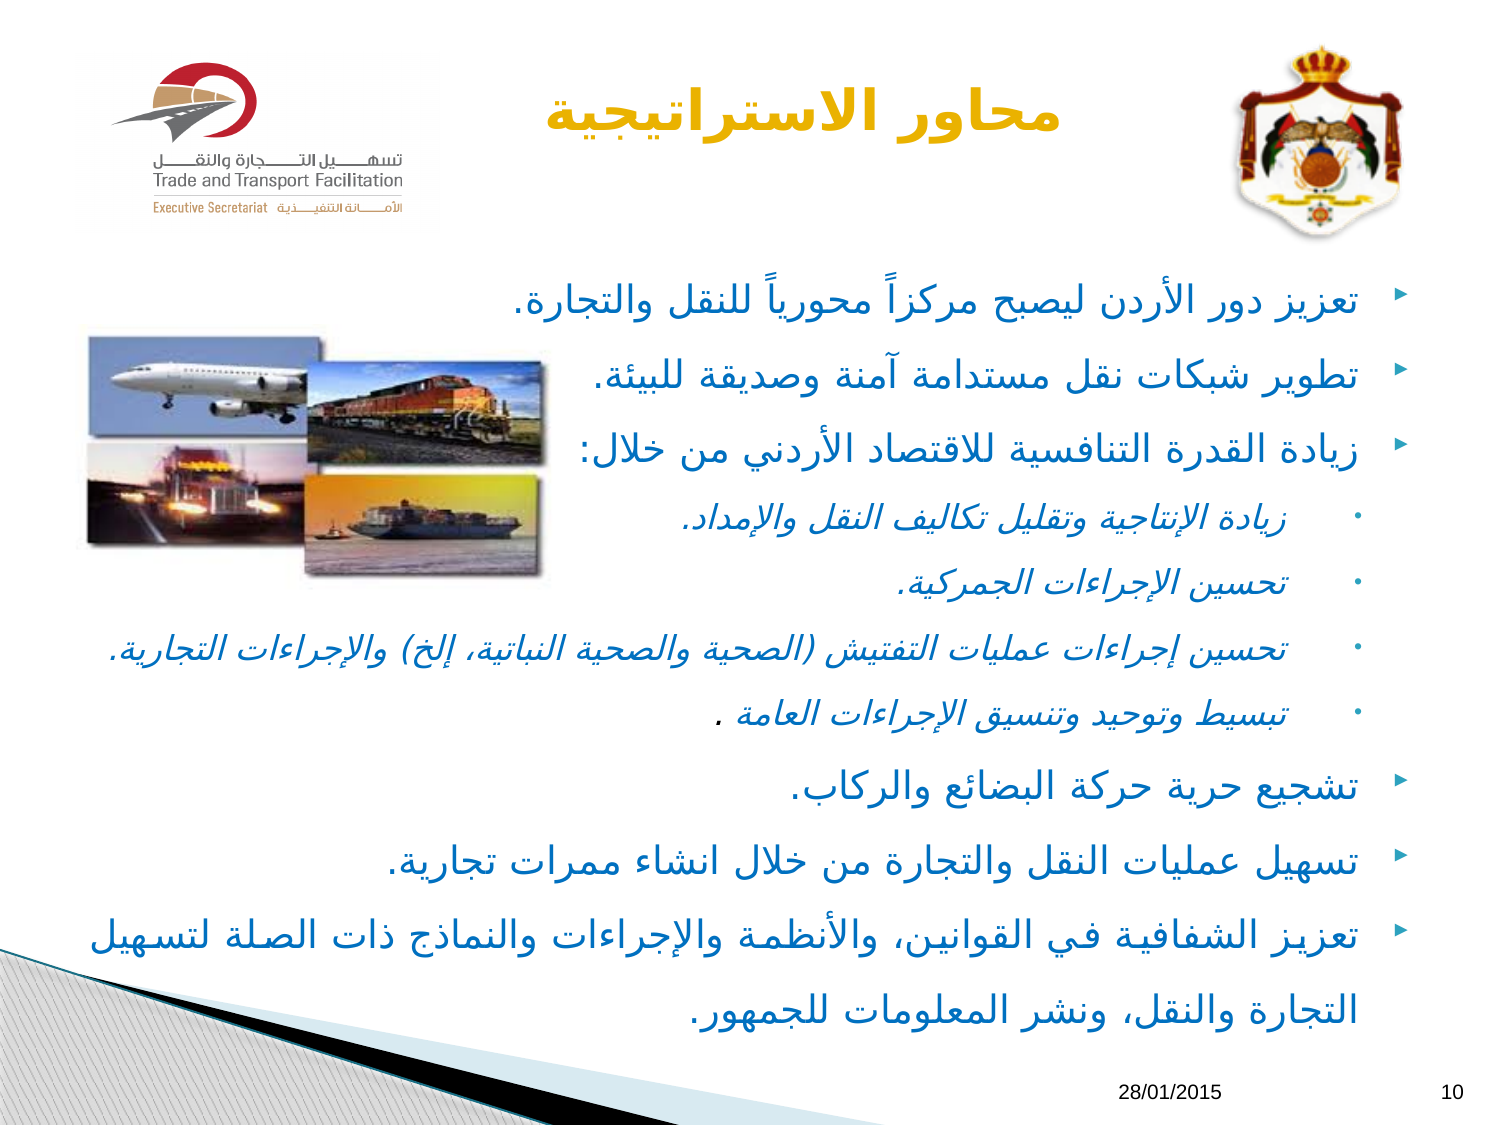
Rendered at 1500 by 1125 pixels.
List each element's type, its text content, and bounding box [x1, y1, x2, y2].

slide_number 10 [1418, 1051, 1479, 1112]
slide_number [1103, 1051, 1418, 1112]
picture [1209, 24, 1425, 238]
picture [74, 324, 572, 603]
list تعزيز دور الأردن ليصبح مركزاً محورياً للنقل والتجارة. تطوير شبكات نقل مستدامة آمنة وصديقة للبيئة. زيادة القدرة التنافسية للاقتصاد الأردني من خلال: زيادة الإنتاجية وتقليل تكاليف النقل والإمداد. تحسين الإجراءات الجمركية. تحسين إجراءات عمليات التفتيش (الصحية والصحية النباتية، إلخ) والإجراءات التجارية. تبسيط وتوحيد وتنسيق الإجراءات العامة . تشجيع حرية حركة البضائع والركاب. تسهيل عمليات النقل والتجارة من خلال انشاء ممرات تجارية. تعزيز الشفافية في القوانين، والأنظمة والإجراءات والنماذج ذات الصلة لتسهيل التجارة والنقل، ونشر المعلومات للجمهور. [75, 238, 1425, 1066]
title محاور الاستراتيجية [383, 61, 1225, 155]
picture [75, 51, 440, 233]
